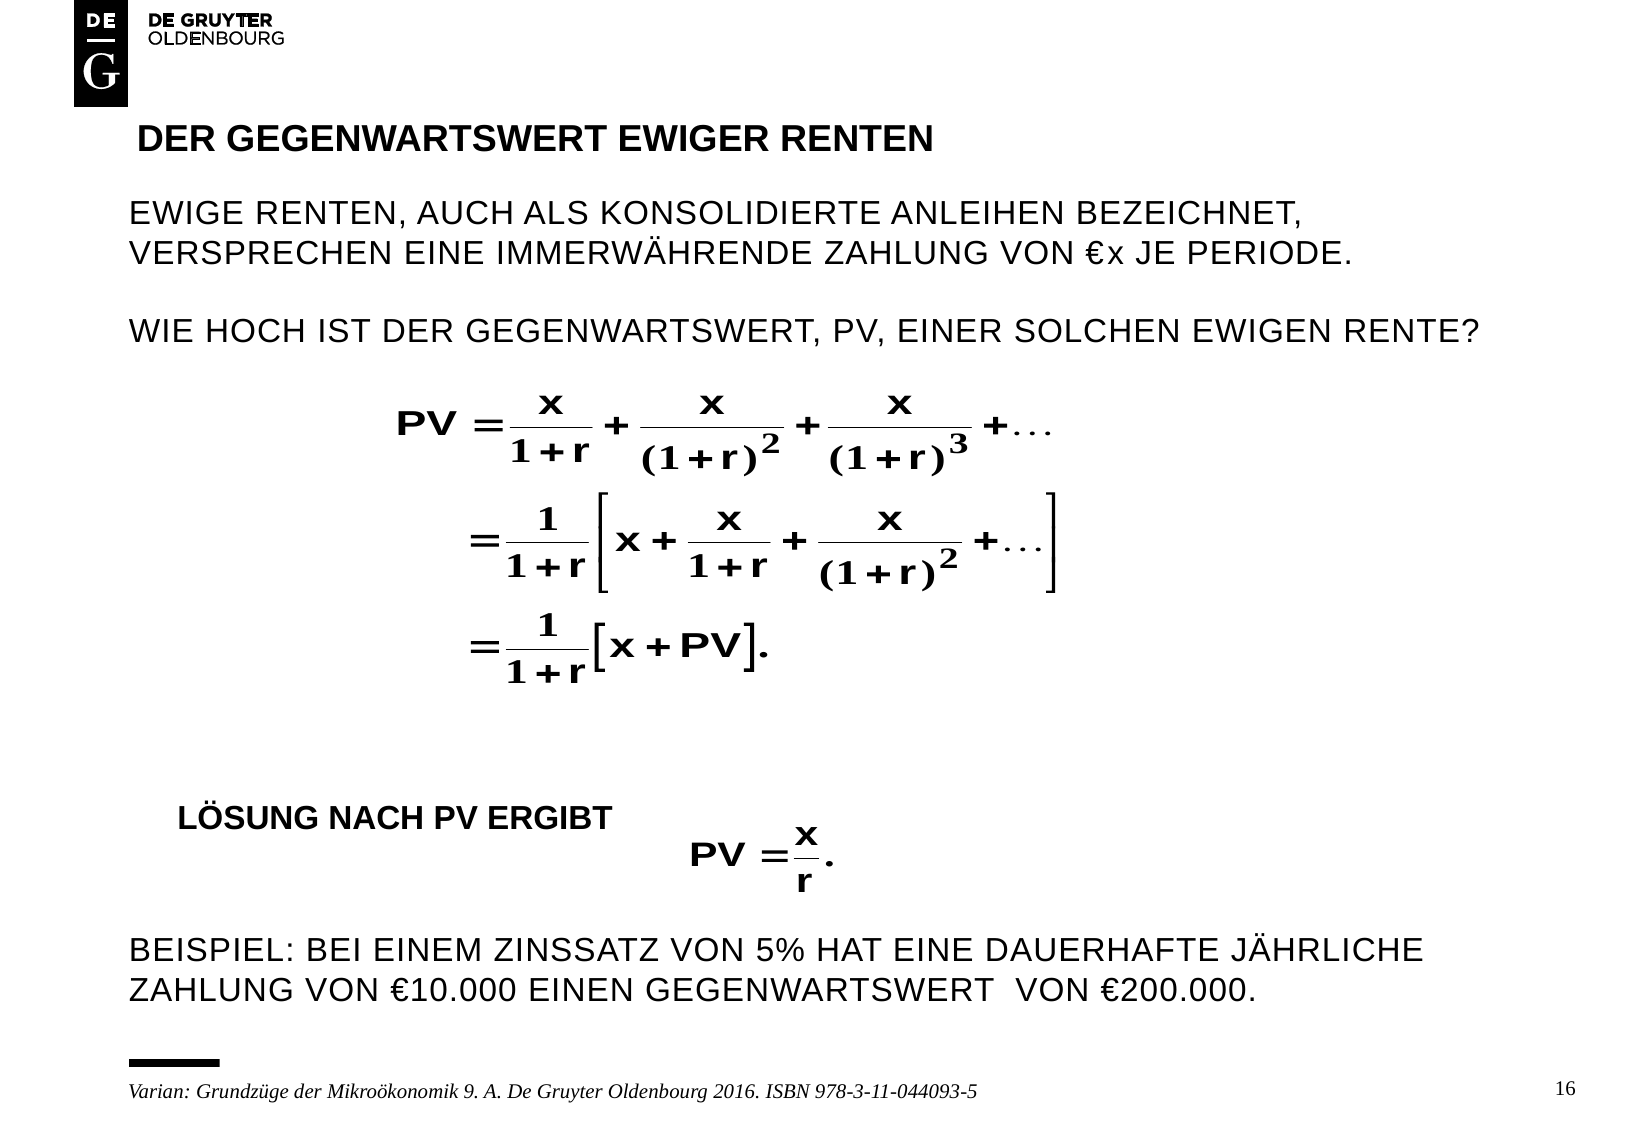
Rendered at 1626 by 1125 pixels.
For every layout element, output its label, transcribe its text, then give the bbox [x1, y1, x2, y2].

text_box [688, 816, 836, 895]
title Der Gegenwartswert Ewiger renten [136, 113, 1564, 195]
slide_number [128, 1077, 1539, 1108]
text_box LÖSUNG NACH PV ERGIBT [162, 788, 629, 844]
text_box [394, 384, 1068, 686]
slide_number 16 [1554, 1074, 1614, 1104]
list Ewige renten, auch als konsolidierte anleihen bezeichnet, versprechen eine immerwährende zahlung von €x je periode. Wie hoch ist der gegenwartswert, pv, einer solchen ewigen Rente? Beispiel: Bei einem Zinssatz von 5% hat eine dauerhafte jährliche Zahlung von €10.000 einen gegenwartswert von €200.000. [129, 191, 1556, 1043]
